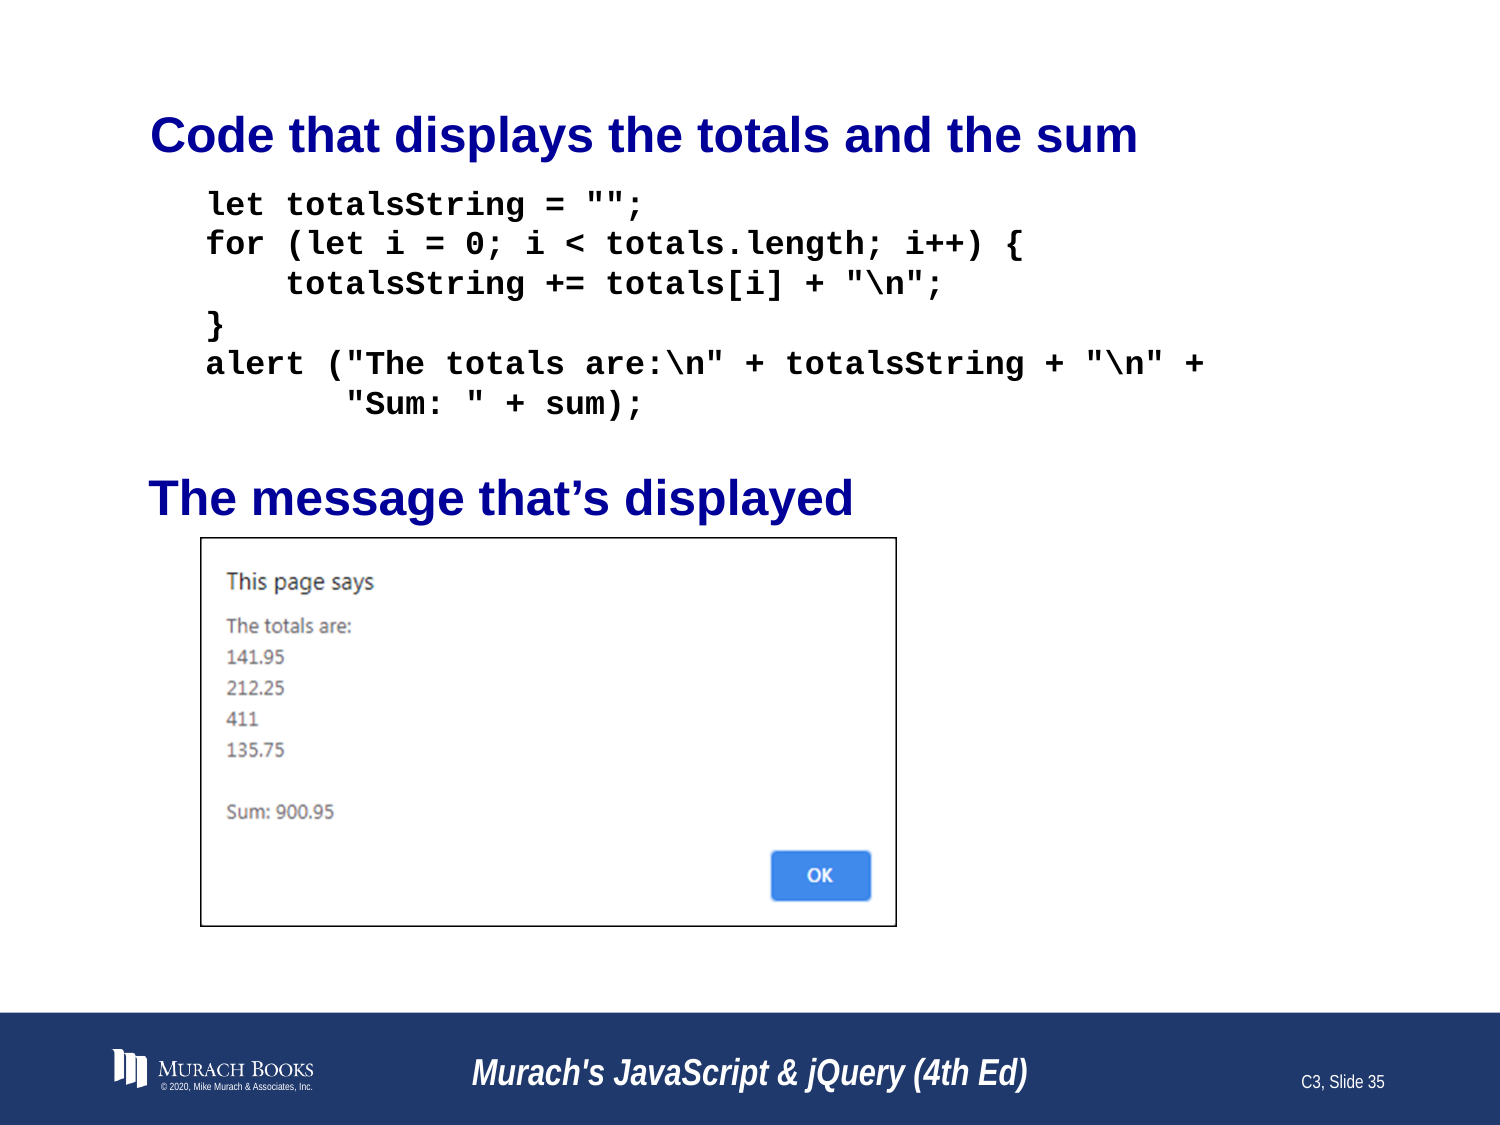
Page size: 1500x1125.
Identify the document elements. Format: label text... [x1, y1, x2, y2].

title Code that displays the totals and the sum [150, 102, 1350, 164]
footer © 2020, Mike Murach & Associates, Inc. [12, 1025, 463, 1100]
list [199, 537, 897, 927]
list let totalsString = ""; for (let i = 0; i < totals.length; i++) { totalsString += totals[i] + "\n"; } alert ("The totals are:\n" + totalsString + "\n" + "Sum: " + sum); The message that’s displayed [133, 174, 1346, 538]
slide_number Murach's JavaScript & jQuery (4th Ed) [463, 1025, 1050, 1100]
slide_number C3, Slide 35 [1087, 1025, 1400, 1100]
